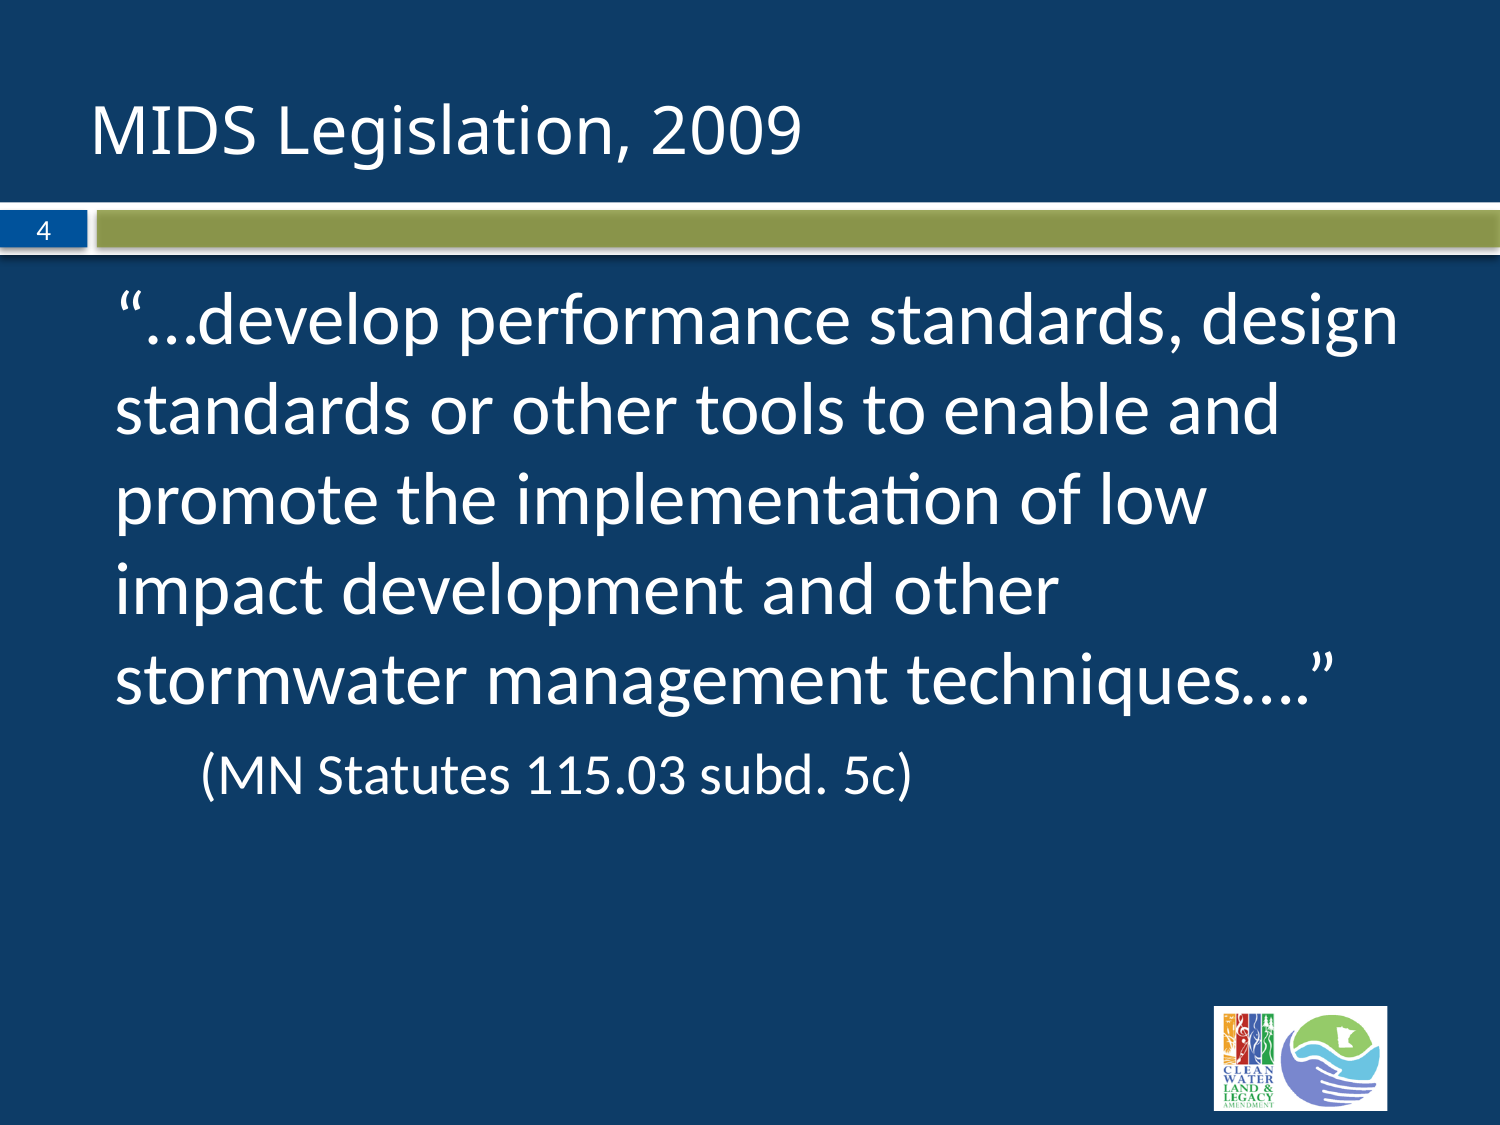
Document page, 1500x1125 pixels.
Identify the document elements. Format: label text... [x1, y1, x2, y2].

list “…develop performance standards, design standards or other tools to enable and promote the implementation of low impact development and other stormwater management techniques….” (MN Statutes 115.03 subd. 5c) [24, 262, 1438, 1013]
picture [1213, 1013, 1388, 1111]
slide_number 4 [0, 208, 88, 249]
title MIDS Legislation, 2009 [75, 55, 1425, 200]
